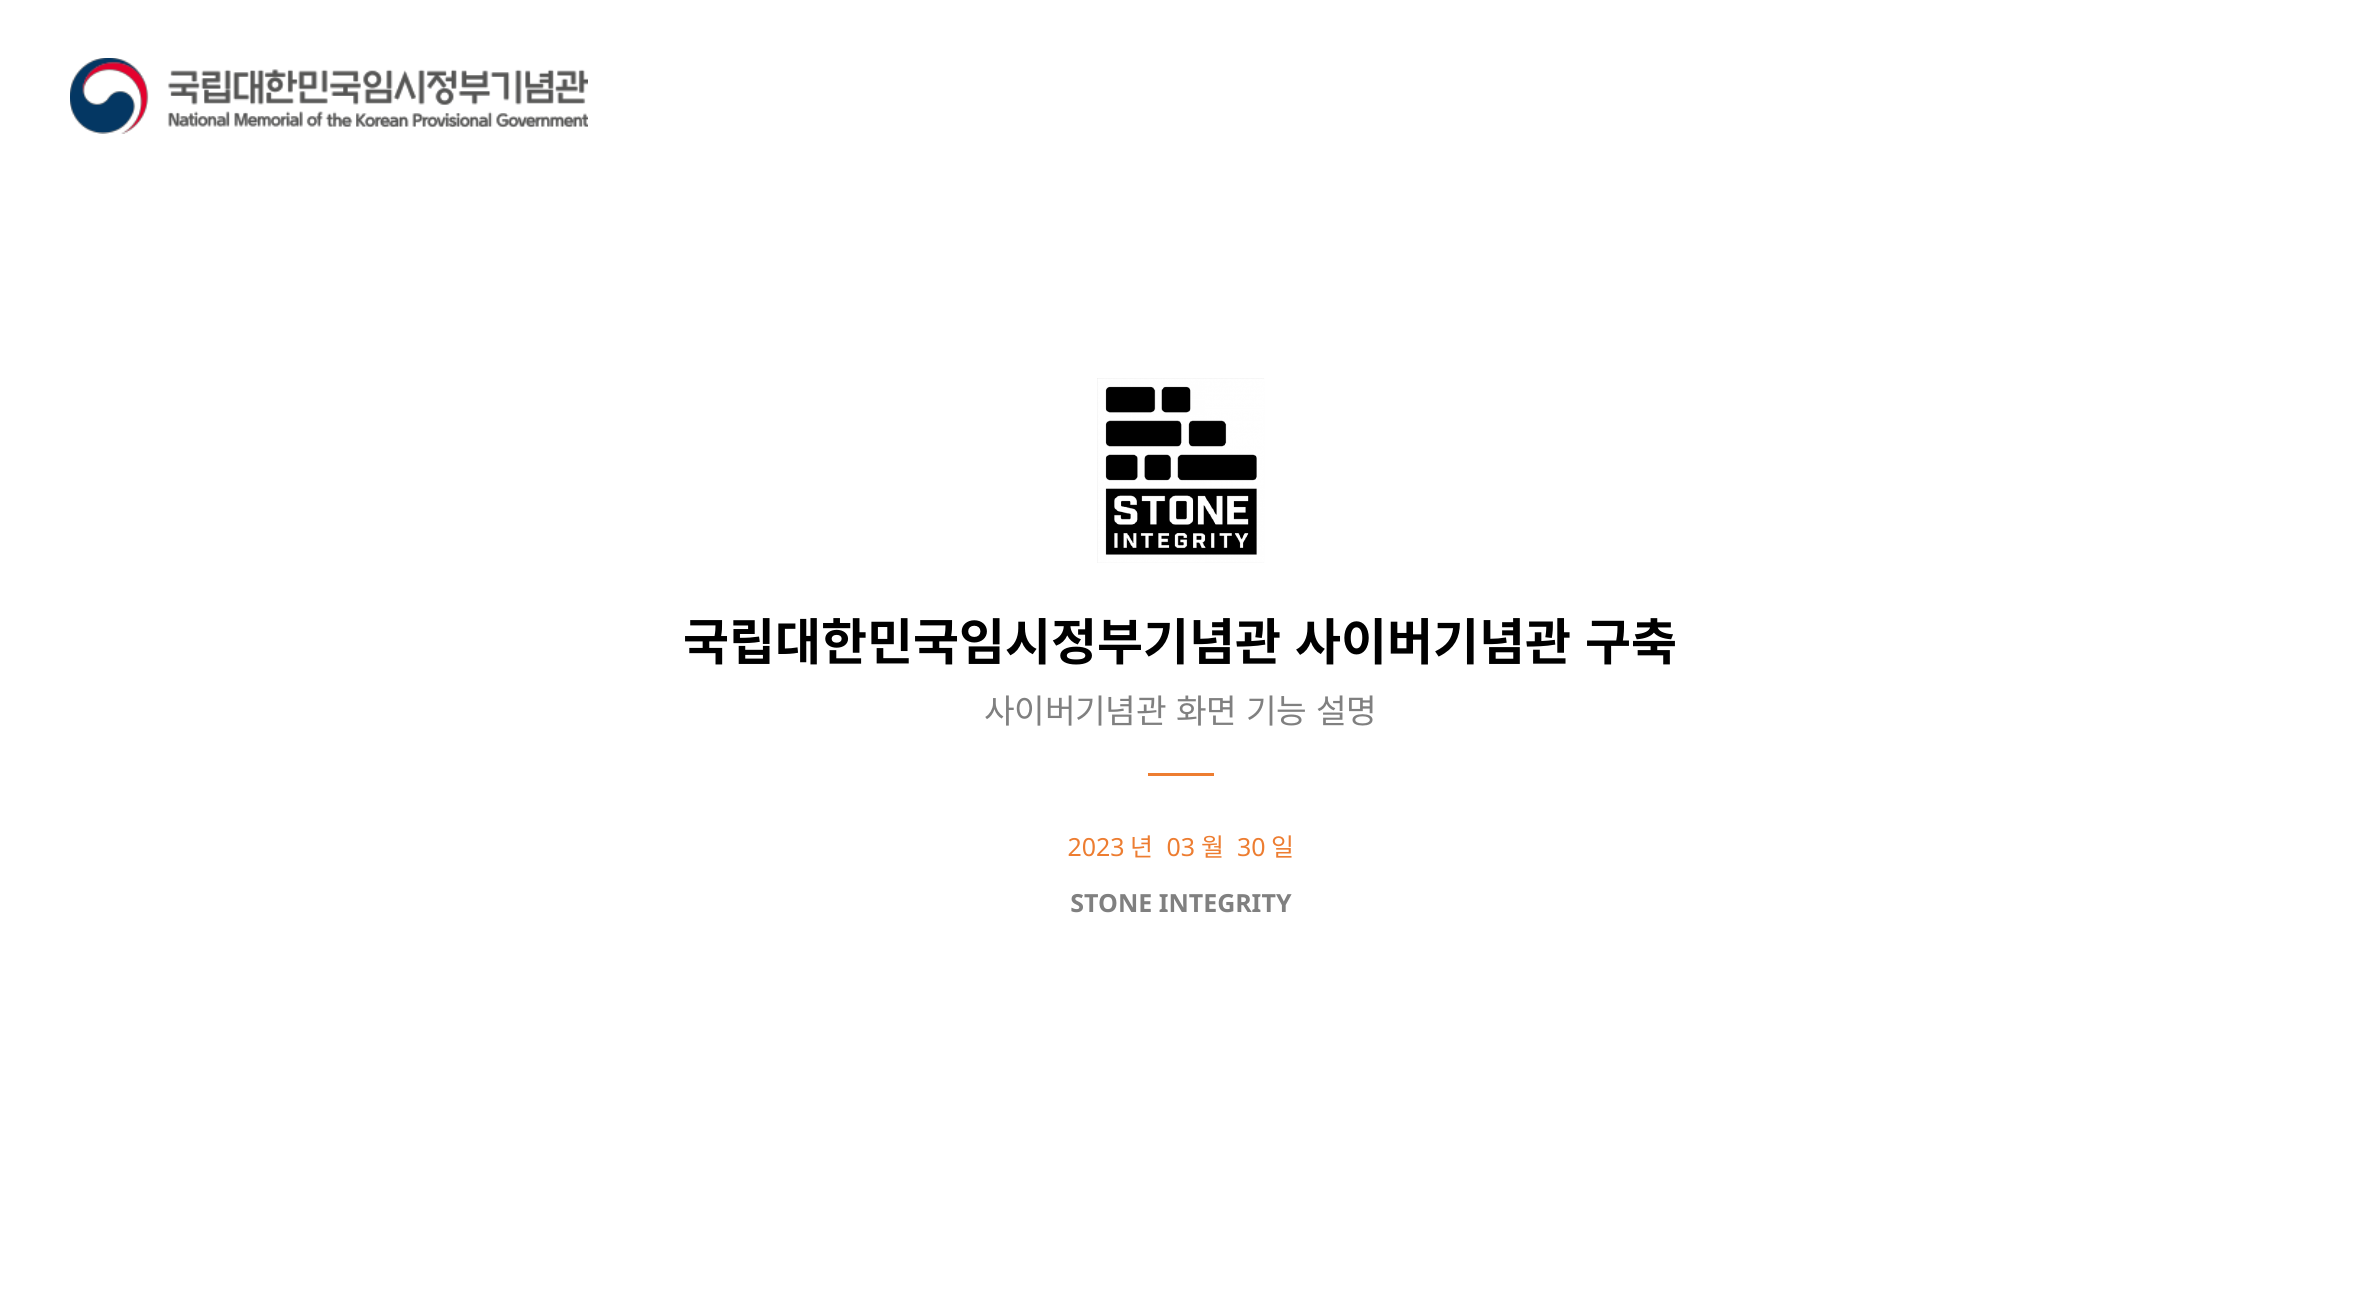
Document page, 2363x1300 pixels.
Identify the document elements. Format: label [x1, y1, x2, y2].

picture [70, 58, 588, 135]
text_box [654, 378, 1708, 921]
